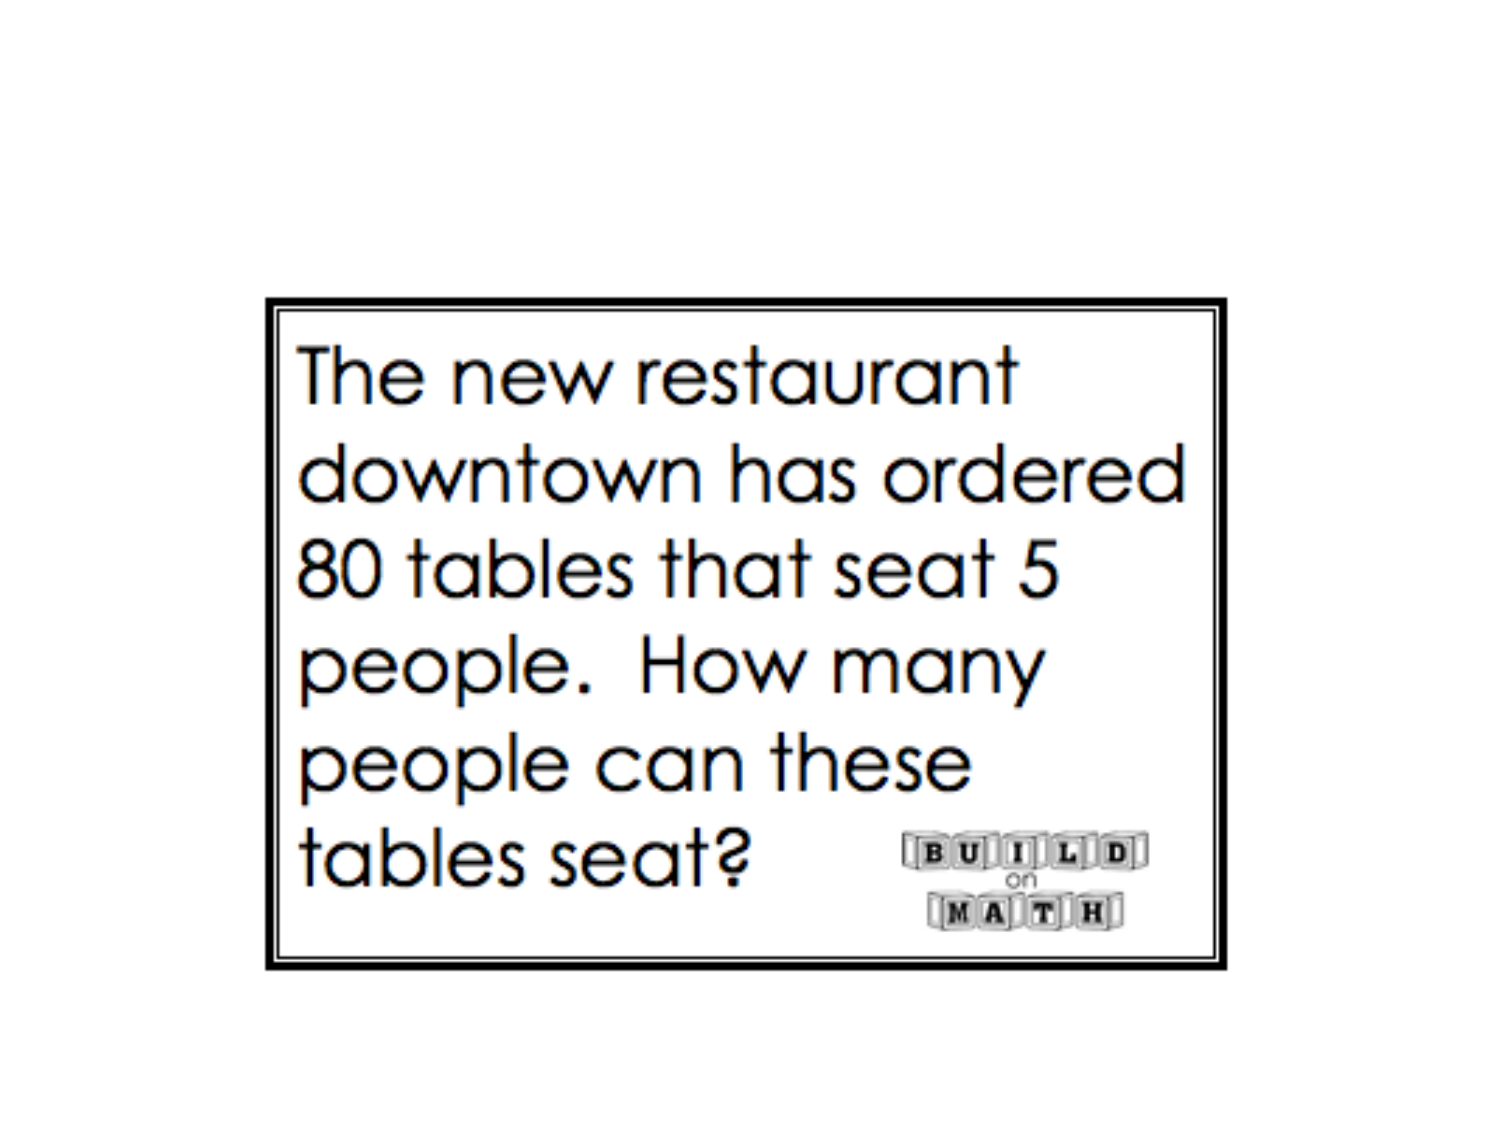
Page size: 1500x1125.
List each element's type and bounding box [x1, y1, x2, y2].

list [74, 262, 1426, 1006]
